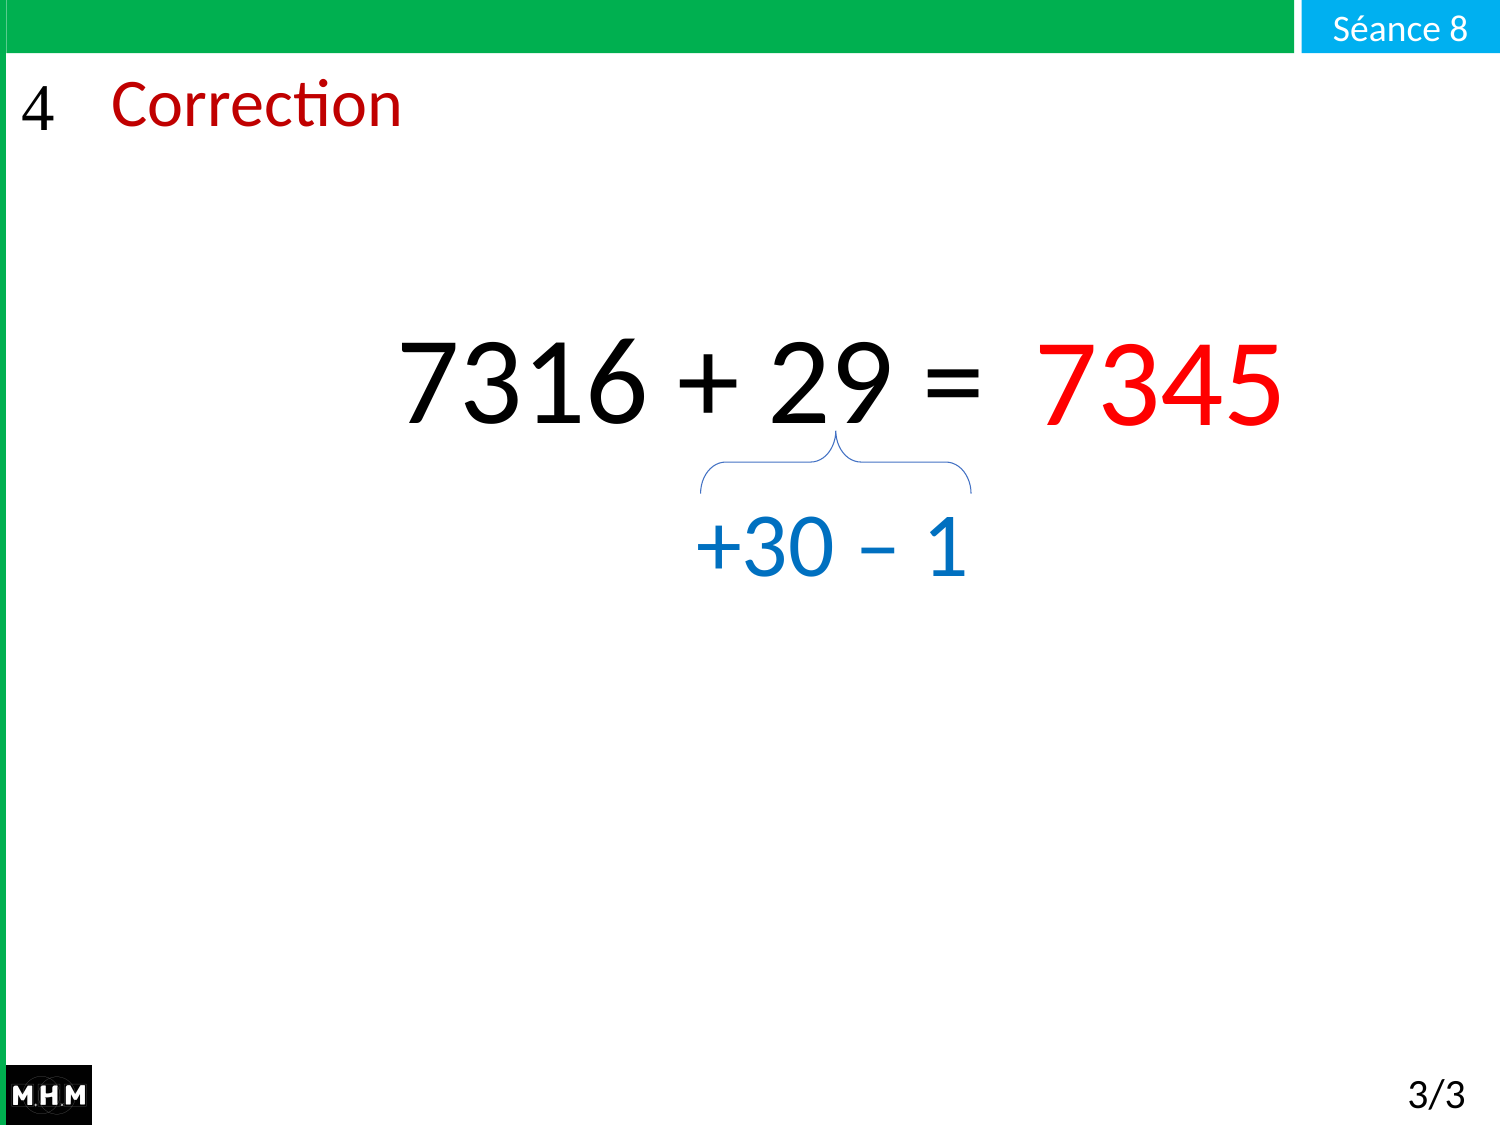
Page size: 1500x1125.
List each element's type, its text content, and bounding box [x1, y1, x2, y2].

picture [6, 1065, 92, 1125]
text_box 7316 + 29 = [381, 291, 1181, 457]
title Correction [96, 60, 1391, 150]
text_box [700, 430, 972, 494]
text_box 7345 [1001, 292, 1320, 458]
text_box +30 – 1 [681, 476, 1481, 602]
list 3/3 [1373, 1064, 1500, 1125]
